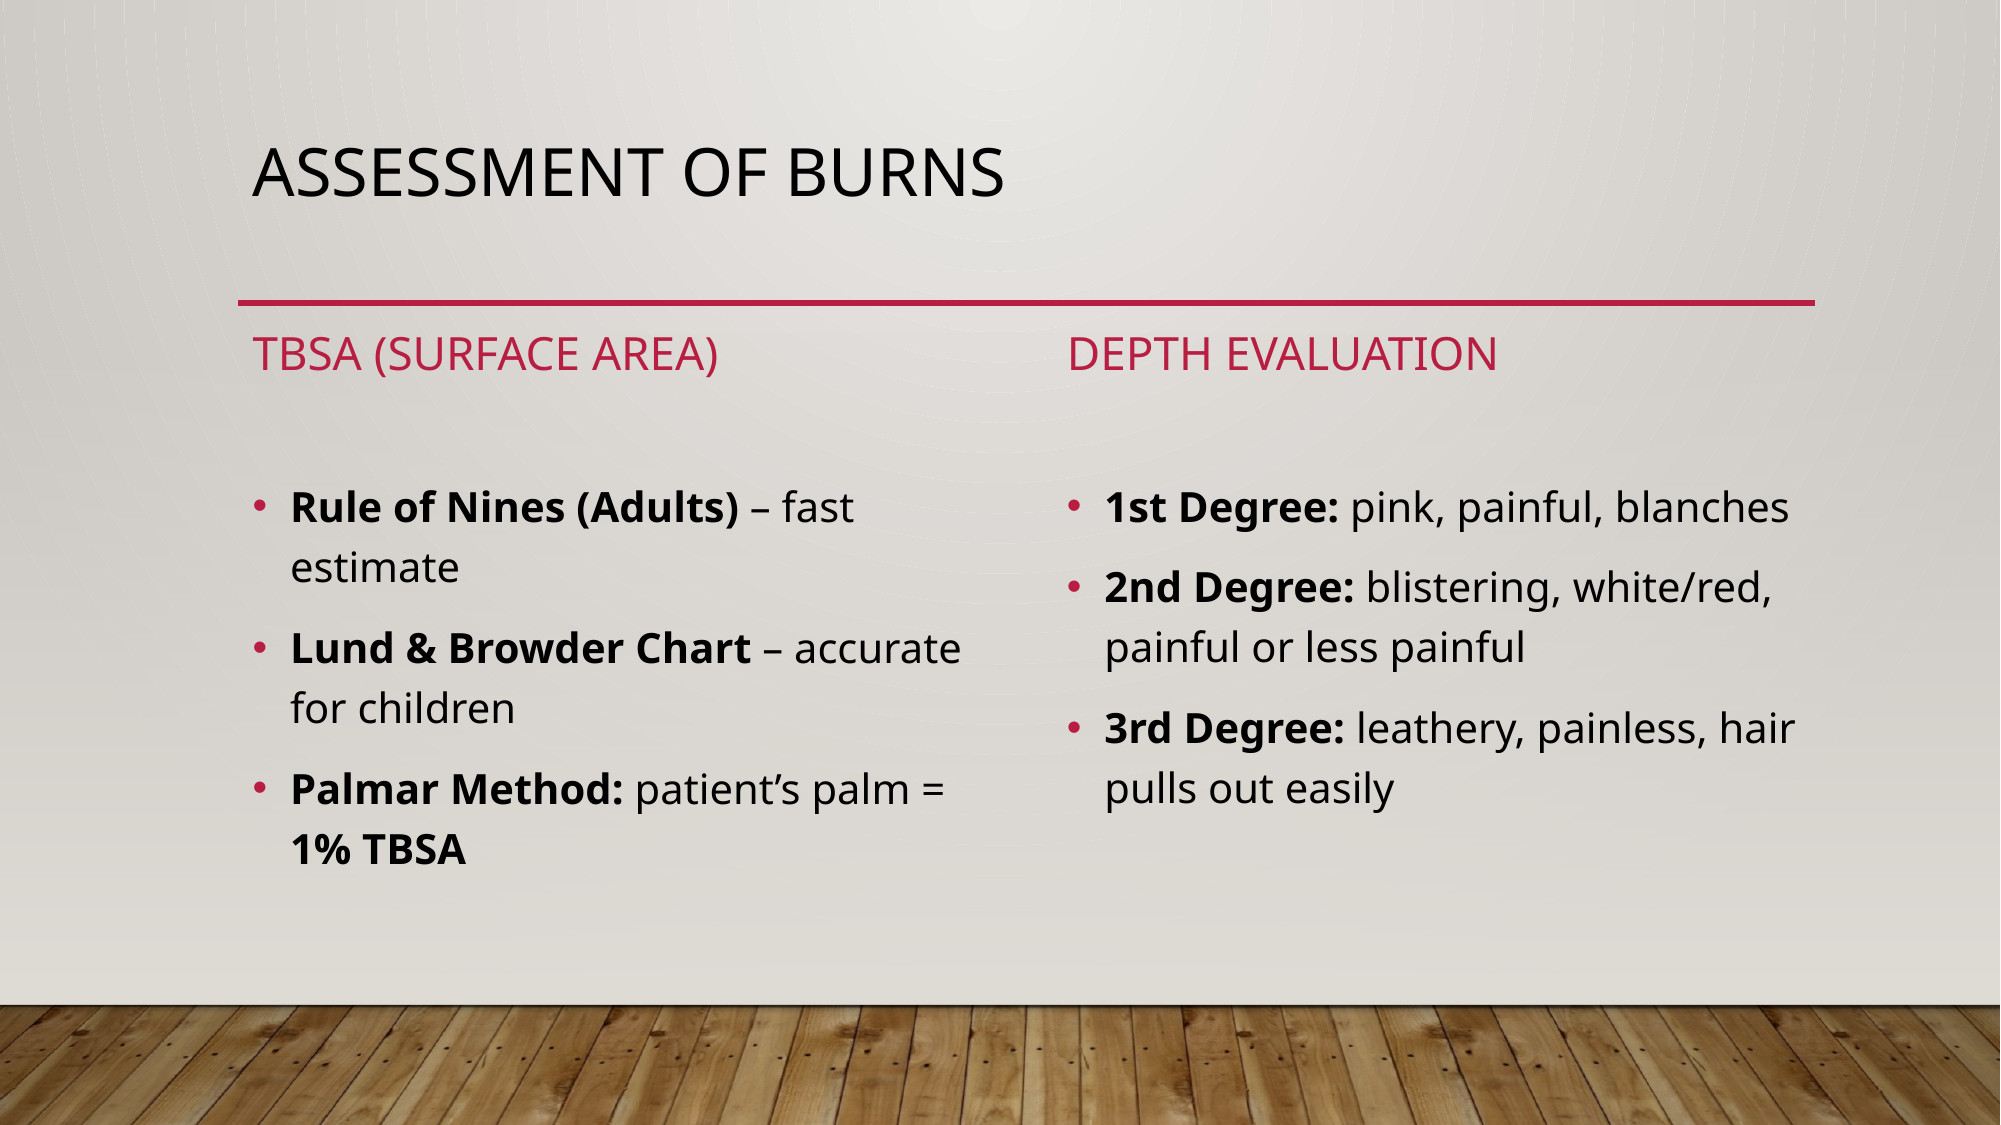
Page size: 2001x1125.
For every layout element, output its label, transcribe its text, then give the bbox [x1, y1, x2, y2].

title Assessment of Burns [237, 131, 1814, 306]
list TBSA (Surface Area) [237, 331, 1000, 463]
list Rule of Nines (Adults) – fast estimate Lund & Browder Chart – accurate for children Palmar Method: patient’s palm = 1% TBSA [237, 463, 1000, 898]
picture [0, 1005, 2000, 1125]
list Depth Evaluation [1051, 331, 1814, 462]
list 1st Degree: pink, painful, blanches 2nd Degree: blistering, white/red, painful or less painful 3rd Degree: leathery, painless, hair pulls out easily [1051, 462, 1814, 896]
